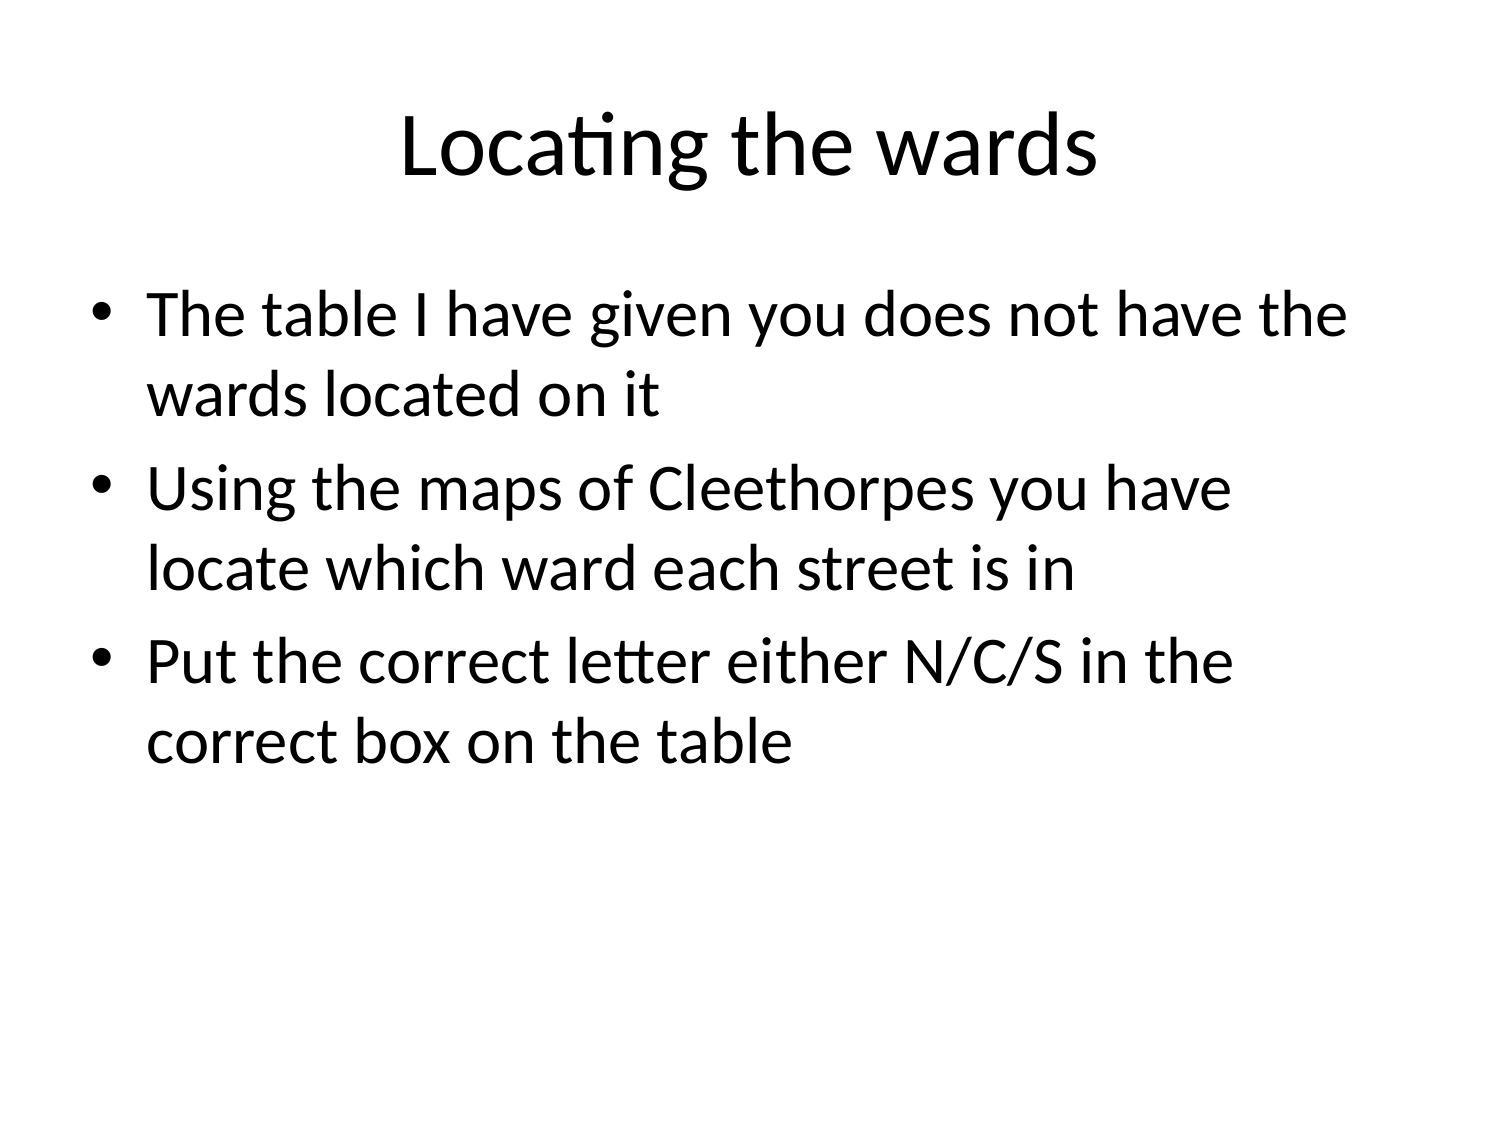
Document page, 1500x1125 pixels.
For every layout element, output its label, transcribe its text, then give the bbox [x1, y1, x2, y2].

title Locating the wards [75, 45, 1425, 233]
list The table I have given you does not have the wards located on it Using the maps of Cleethorpes you have locate which ward each street is in Put the correct letter either N/C/S in the correct box on the table [75, 262, 1425, 1005]
